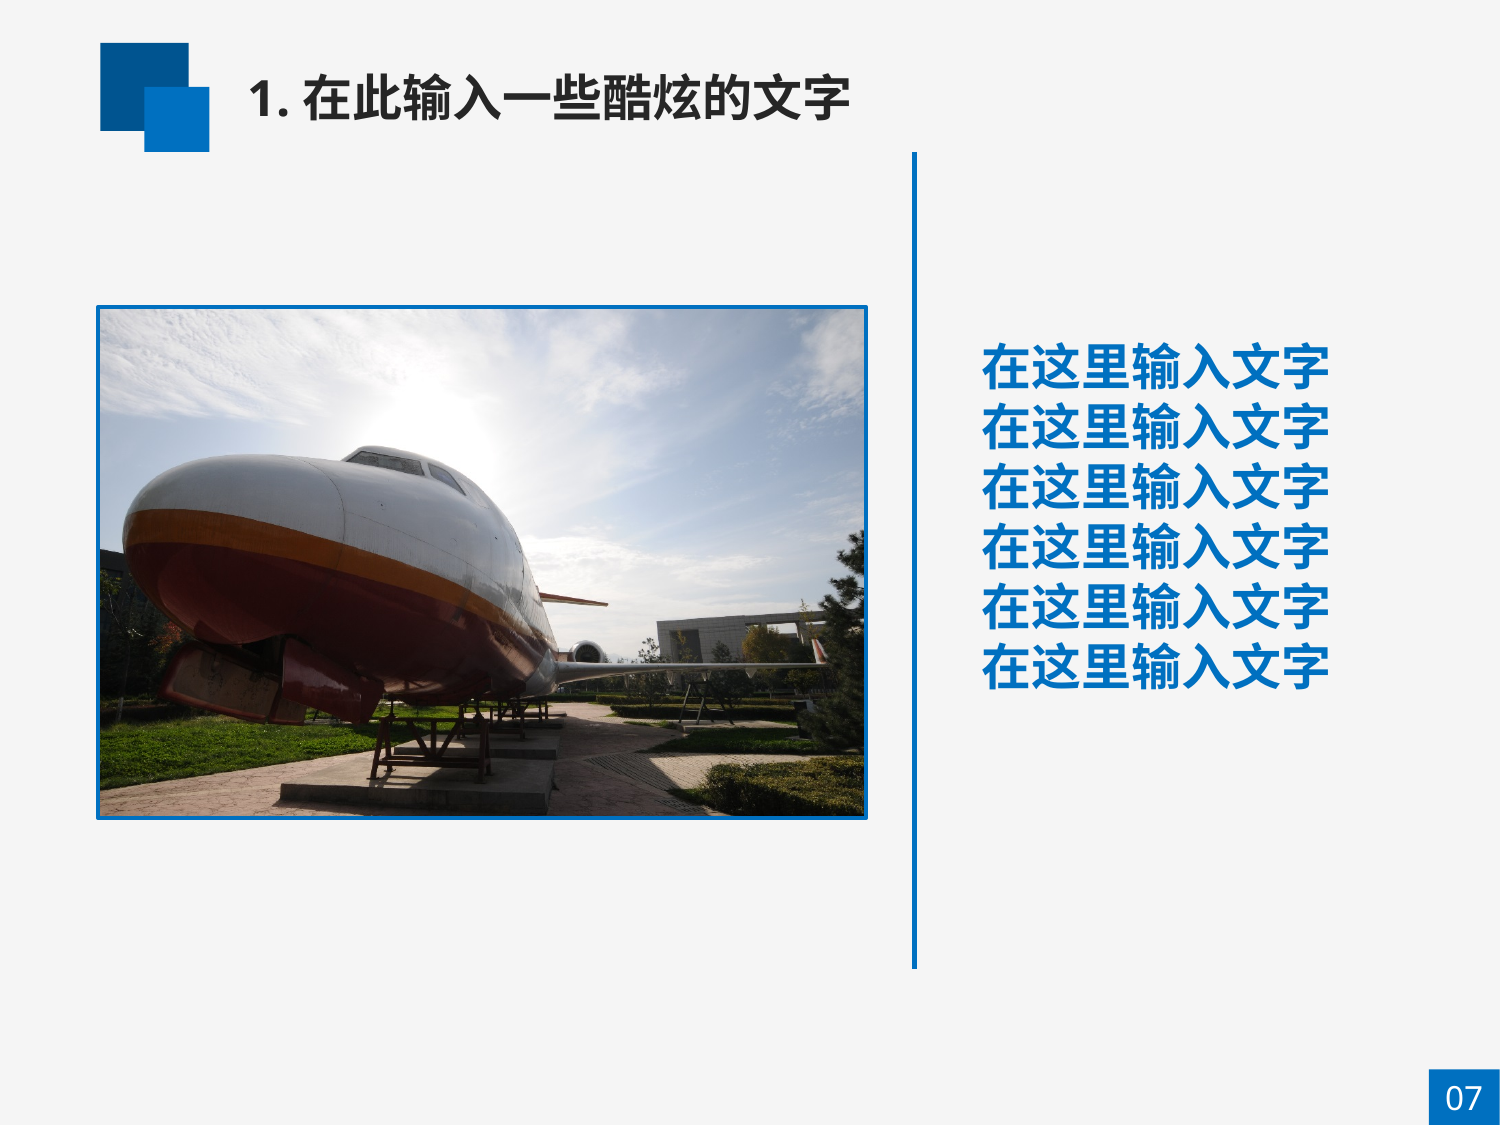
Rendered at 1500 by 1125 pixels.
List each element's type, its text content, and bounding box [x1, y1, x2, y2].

text_box 在这里输入文字 在这里输入文字 在这里输入文字 在这里输入文字 在这里输入文字 在这里输入文字 [966, 328, 1412, 763]
picture [100, 308, 864, 817]
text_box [100, 42, 210, 152]
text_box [200, 1069, 1500, 1125]
text_box 1.在此输入一些酷炫的文字 [232, 59, 1400, 135]
